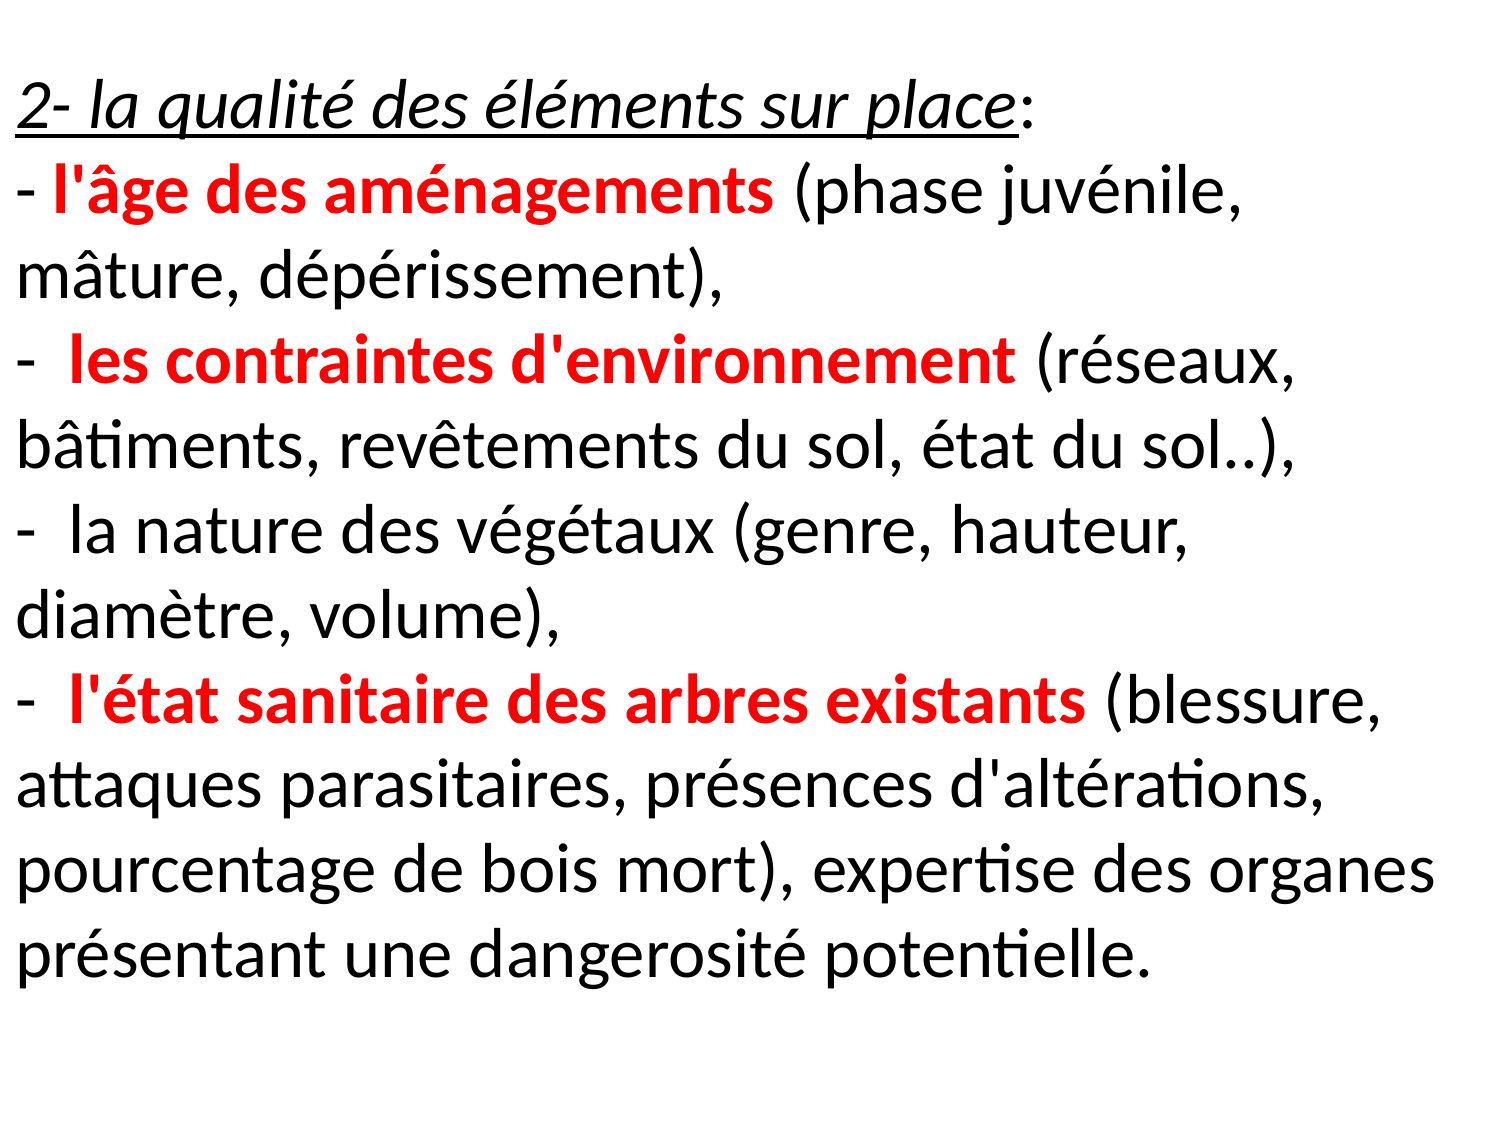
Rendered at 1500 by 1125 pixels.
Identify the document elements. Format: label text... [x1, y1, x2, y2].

title 2- la qualité des éléments sur place: - l'âge des aménagements (phase juvénile, mâture, dépérissement), - les contraintes d'environnement (réseaux, bâtiments, revêtements du sol, état du sol..), - la nature des végétaux (genre, hauteur, diamètre, volume), - l'état sanitaire des arbres existants (blessure, attaques parasitaires, présences d'altérations, pourcentage de bois mort), expertise des organes présentant une dangerosité potentielle. [0, 45, 1500, 1090]
